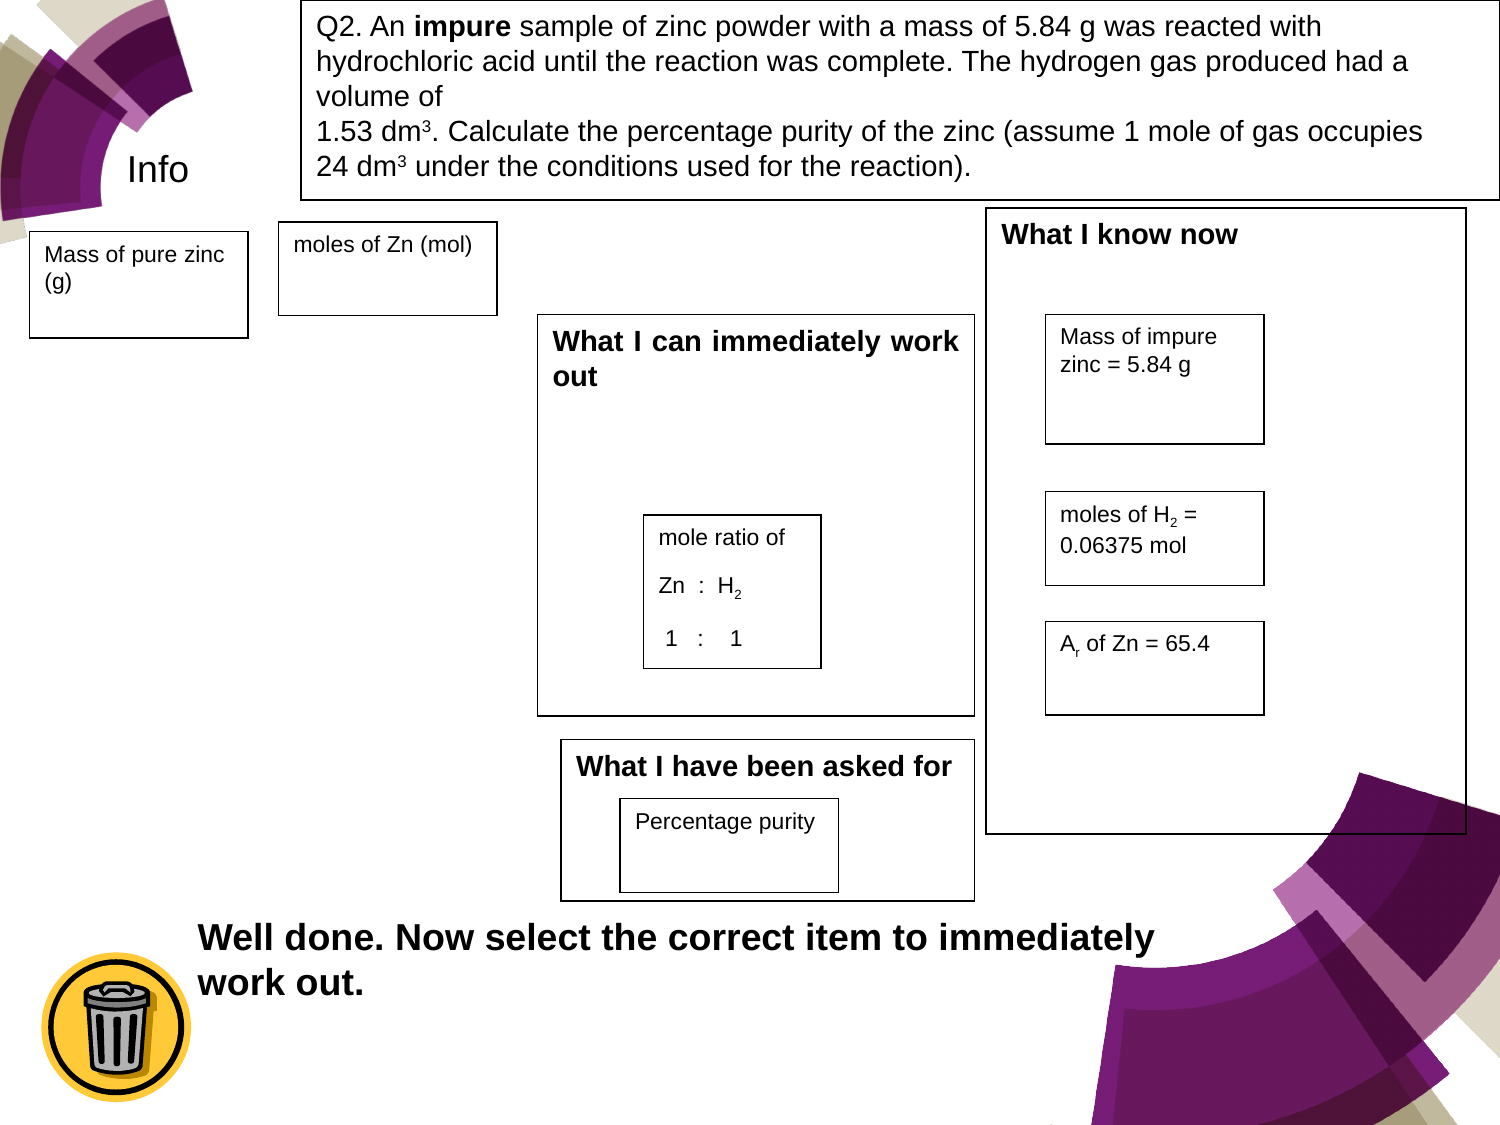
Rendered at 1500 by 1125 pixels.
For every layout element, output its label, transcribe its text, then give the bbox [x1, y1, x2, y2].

picture [0, 0, 219, 256]
text_box mole ratio of Zn : H2 1 : 1 [643, 515, 821, 669]
text_box moles of Zn (mol) [278, 221, 498, 316]
text_box moles of H2 = 0.06375 mol [1045, 491, 1264, 586]
text_box What I know now ? ? ? [986, 208, 1467, 835]
picture [41, 952, 192, 1103]
text_box Mass of pure zinc (g) [29, 231, 249, 338]
text_box Mass of impure zinc = 5.84 g [1045, 314, 1264, 445]
text_box Q2. An impure sample of zinc powder with a mass of 5.84 g was reacted with hydrochloric acid until the reaction was complete. The hydrogen gas produced had a volume of 1.53 dm3. Calculate the percentage purity of the zinc (assume 1 mole of gas occupies 24 dm3 under the conditions used for the reaction). [301, 0, 1500, 200]
text_box Well done. Now select the correct item to immediately work out. [182, 905, 1223, 1010]
text_box Percentage purity [620, 798, 839, 893]
text_box What I can immediately work out [537, 314, 975, 717]
picture [1009, 716, 1500, 1125]
text_box Ar of Zn = 65.4 [1045, 621, 1264, 716]
text_box What I have been asked for ? [561, 739, 975, 901]
text_box Info [112, 137, 242, 197]
